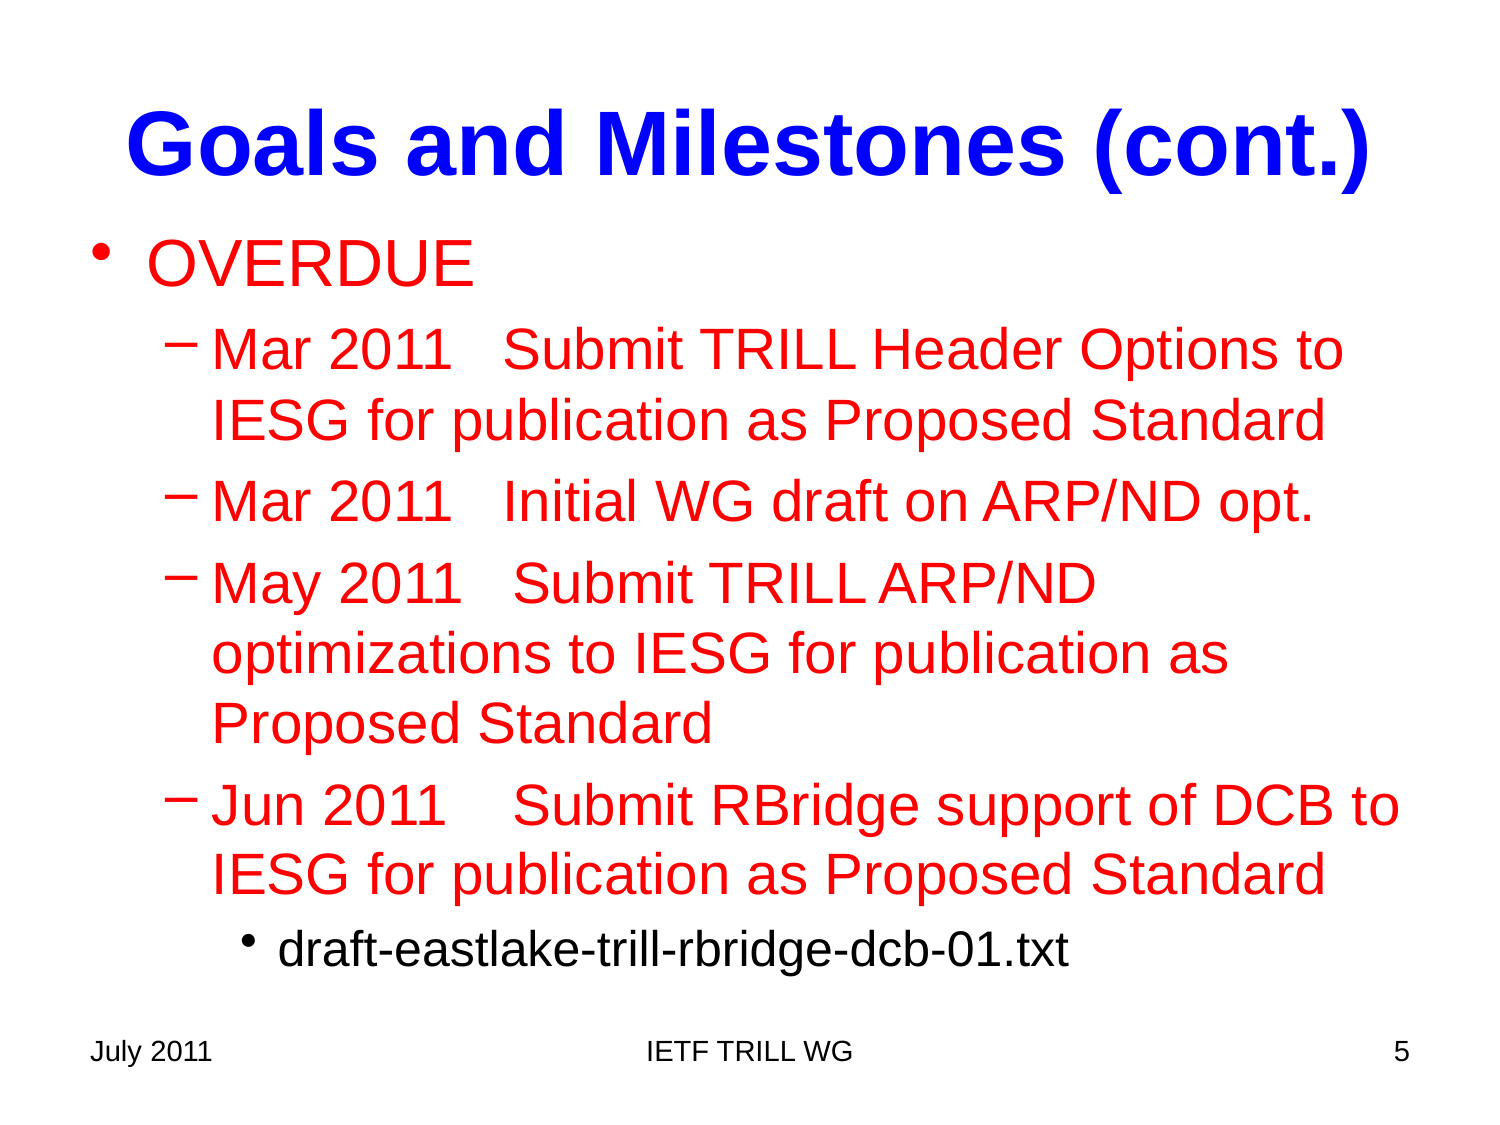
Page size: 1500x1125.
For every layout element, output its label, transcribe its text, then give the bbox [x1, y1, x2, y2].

slide_number 5 [1074, 1024, 1426, 1103]
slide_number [74, 1024, 426, 1103]
list OVERDUE Mar 2011 Submit TRILL Header Options to IESG for publication as Proposed Standard Mar 2011 Initial WG draft on ARP/ND opt. May 2011 Submit TRILL ARP/ND optimizations to IESG for publication as Proposed Standard Jun 2011 Submit RBridge support of DCB to IESG for publication as Proposed Standard draft-eastlake-trill-rbridge-dcb-01.txt [75, 212, 1425, 1005]
footer IETF TRILL WG [512, 1024, 988, 1103]
title Goals and Milestones (cont.) [75, 45, 1425, 212]
